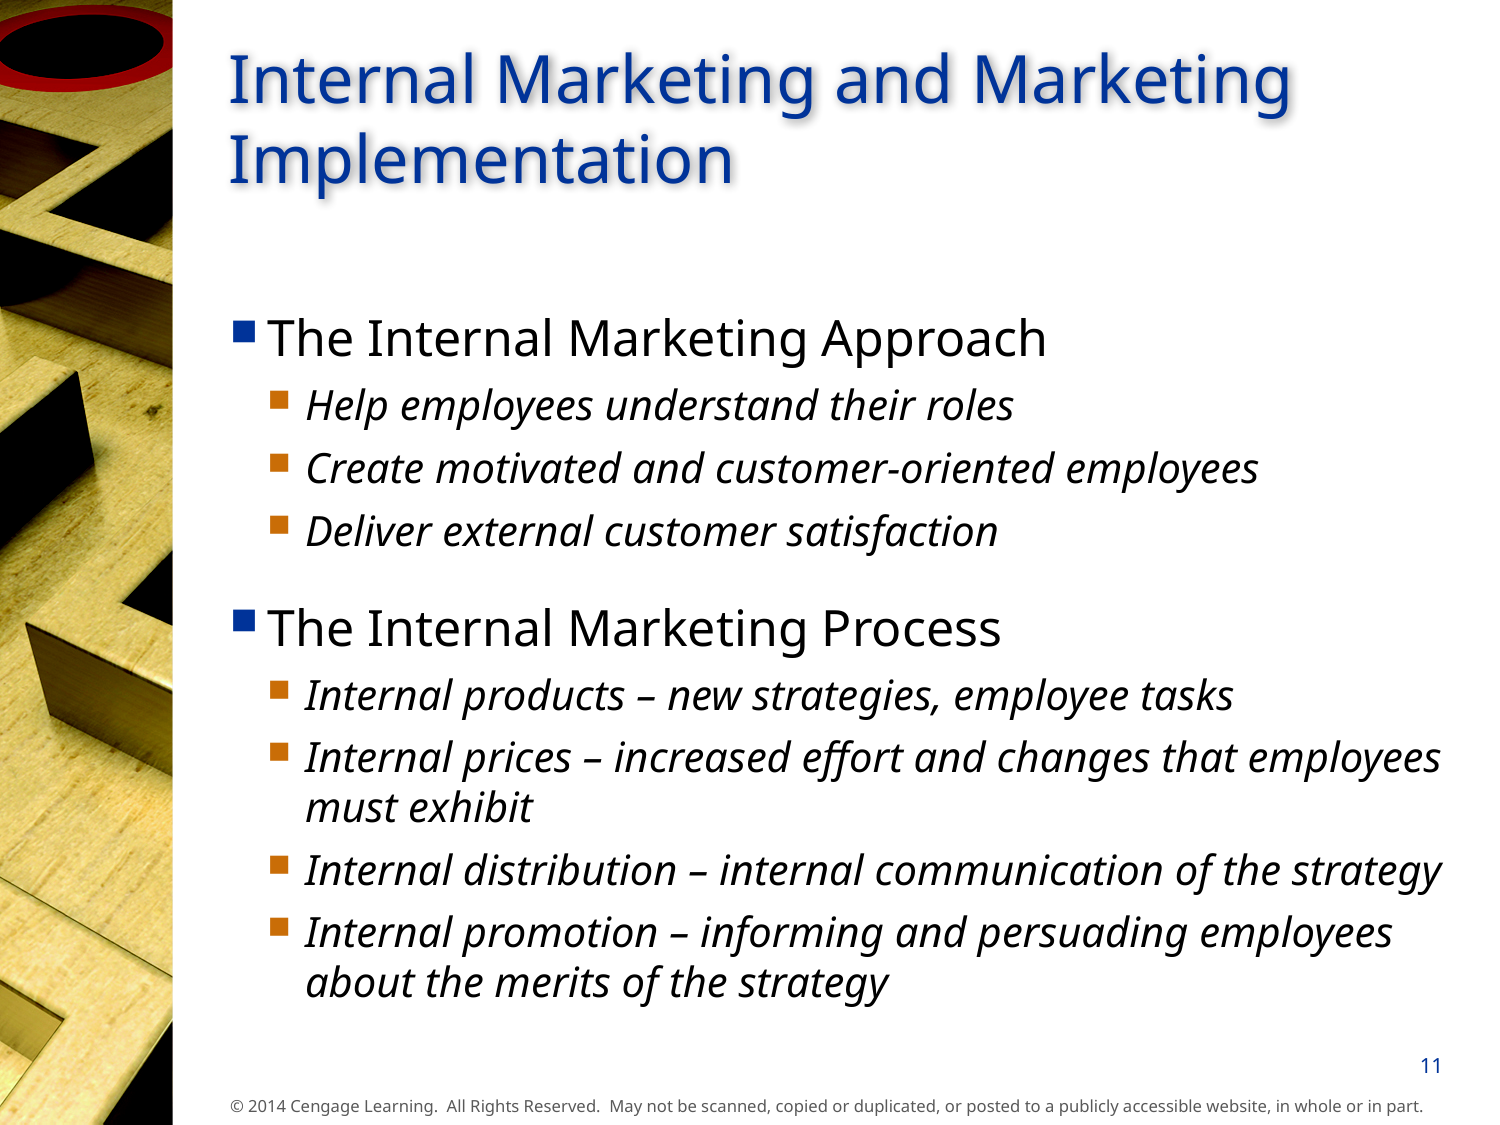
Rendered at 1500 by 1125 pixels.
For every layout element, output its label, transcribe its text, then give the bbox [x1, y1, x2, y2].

title Internal Marketing and Marketing Implementation [213, 29, 1454, 213]
slide_number 11 [1386, 1037, 1478, 1097]
list The Internal Marketing Approach Help employees understand their roles Create motivated and customer-oriented employees Deliver external customer satisfaction The Internal Marketing Process Internal products – new strategies, employee tasks Internal prices – increased effort and changes that employees must exhibit Internal distribution – internal communication of the strategy Internal promotion – informing and persuading employees about the merits of the strategy [215, 212, 1478, 981]
picture [0, 0, 173, 1125]
